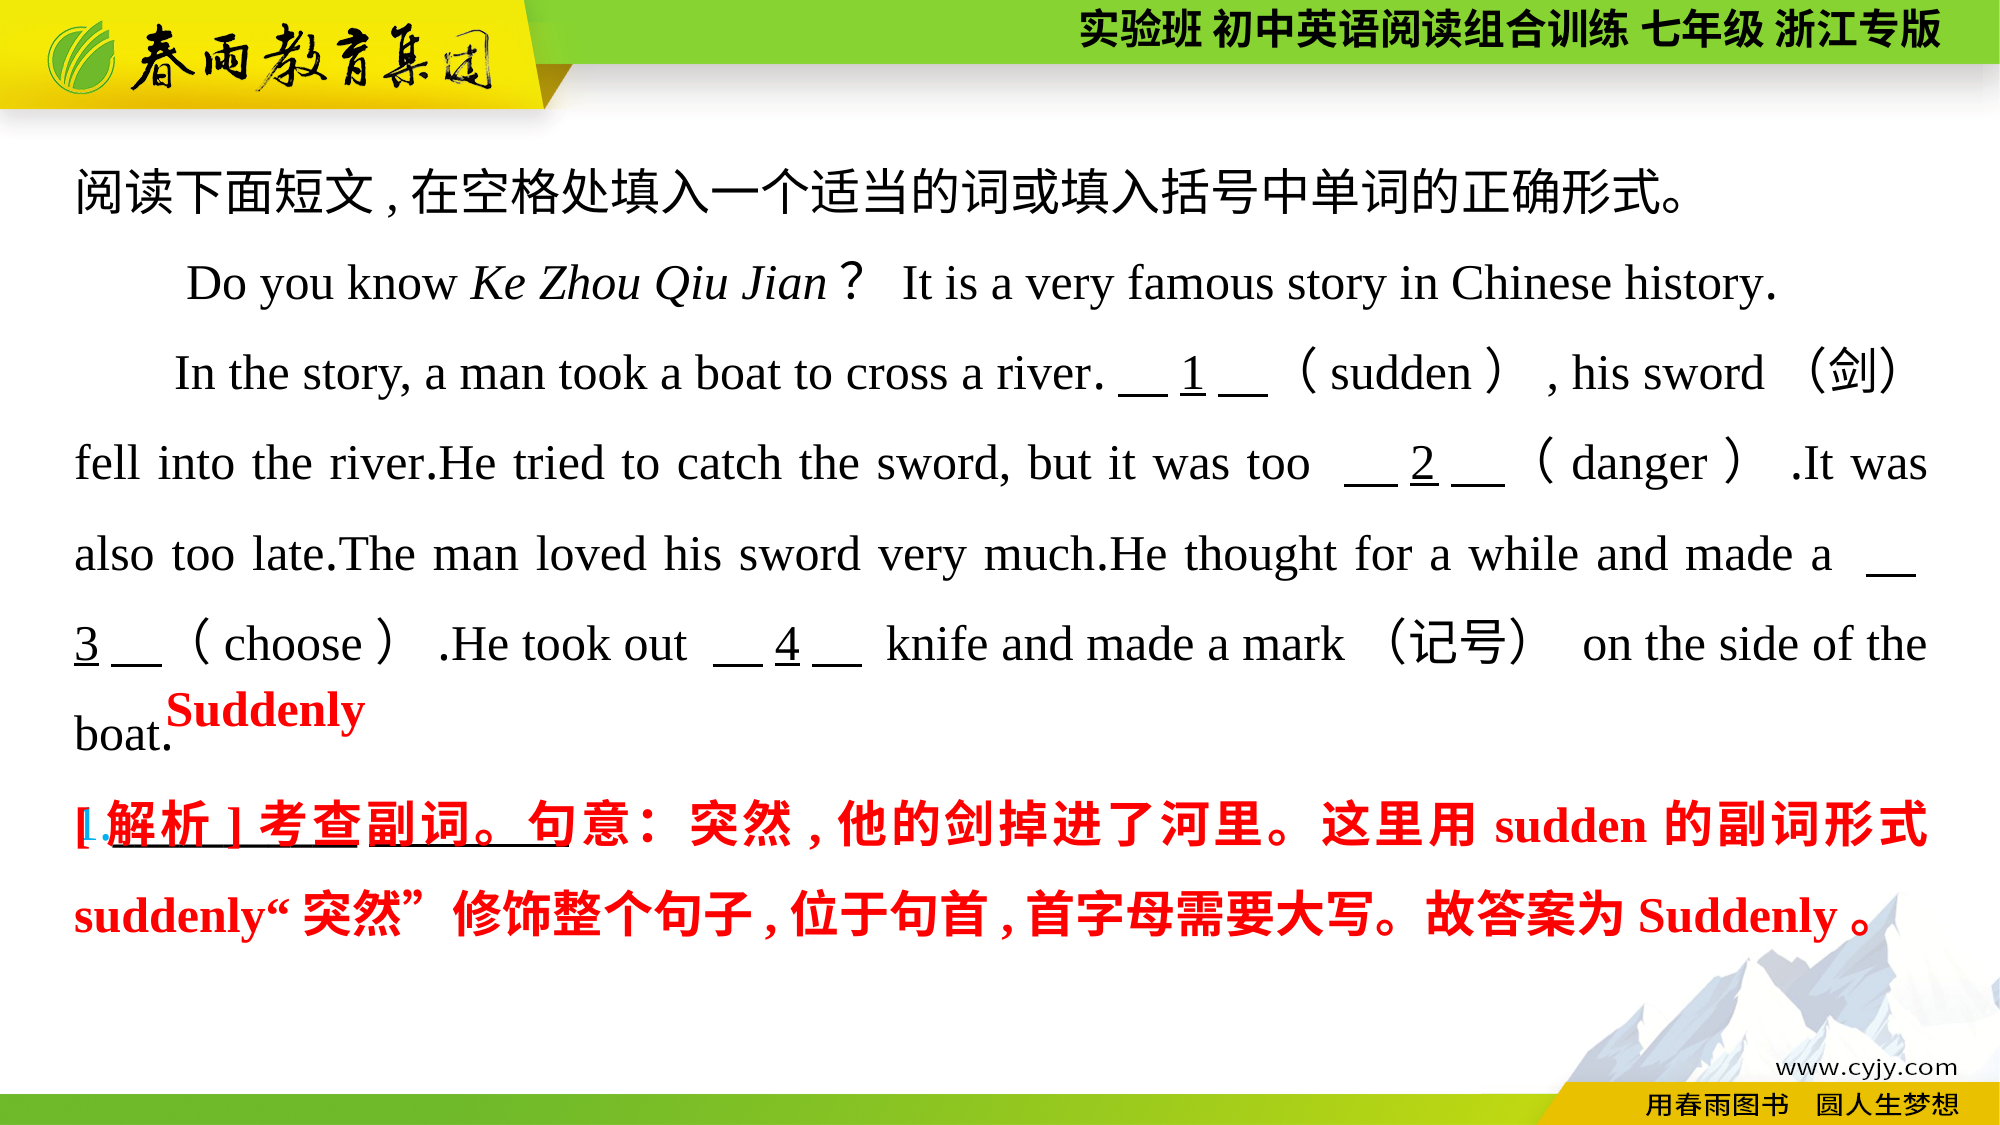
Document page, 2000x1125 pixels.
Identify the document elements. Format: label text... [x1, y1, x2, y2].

picture [0, 0, 2000, 1125]
list 阅读下面短文,在空格处填入一个适当的词或填入括号中单词的正确形式。 Do you know Ke Zhou Qiu Jian？It is a very famous story in Chinese history. In the story, a man took a boat to cross a river. 1 （sudden）, his sword（剑） fell into the river.He tried to catch the sword, but it was too 2 （danger）.It was also too late.The man loved his sword very much.He thought for a while and made a 3 （choose）.He took out 4 knife and made a mark（记号） on the side of the boat. 1.___________ [59, 122, 1944, 755]
text_box [解析]考查副词。句意：突然,他的剑掉进了河里。这里用sudden的副词形式 suddenly“突然”修饰整个句子,位于句首,首字母需要大写。故答案为Suddenly。 [59, 755, 1944, 950]
text_box Suddenly [150, 668, 381, 744]
